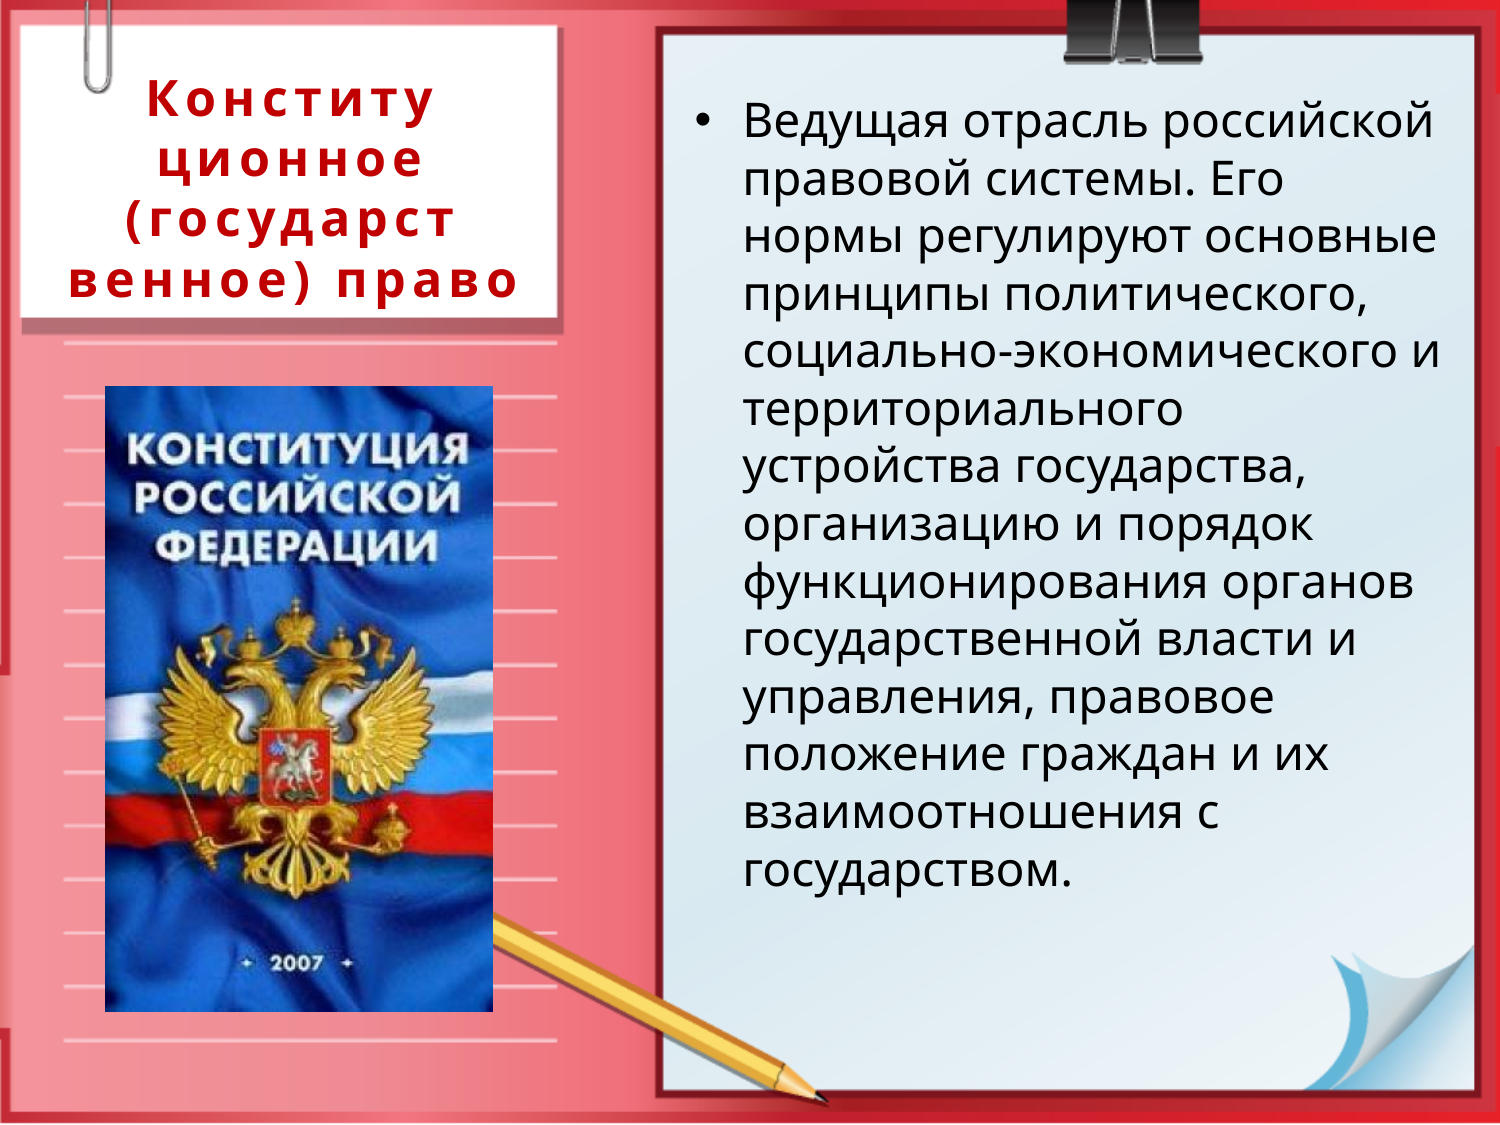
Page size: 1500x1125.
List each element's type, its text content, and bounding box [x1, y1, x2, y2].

title Конститу ционное (государст венное) право [23, 58, 563, 317]
list Ведущая отрасль российской правовой системы. Его нормы регулируют основные принципы политического, социально-экономического и территориального устройства государства, организацию и порядок функционирования органов государственной власти и управления, правовое положение граждан и их взаимоотношения с государством. [679, 82, 1465, 1020]
picture [0, 0, 1500, 1125]
